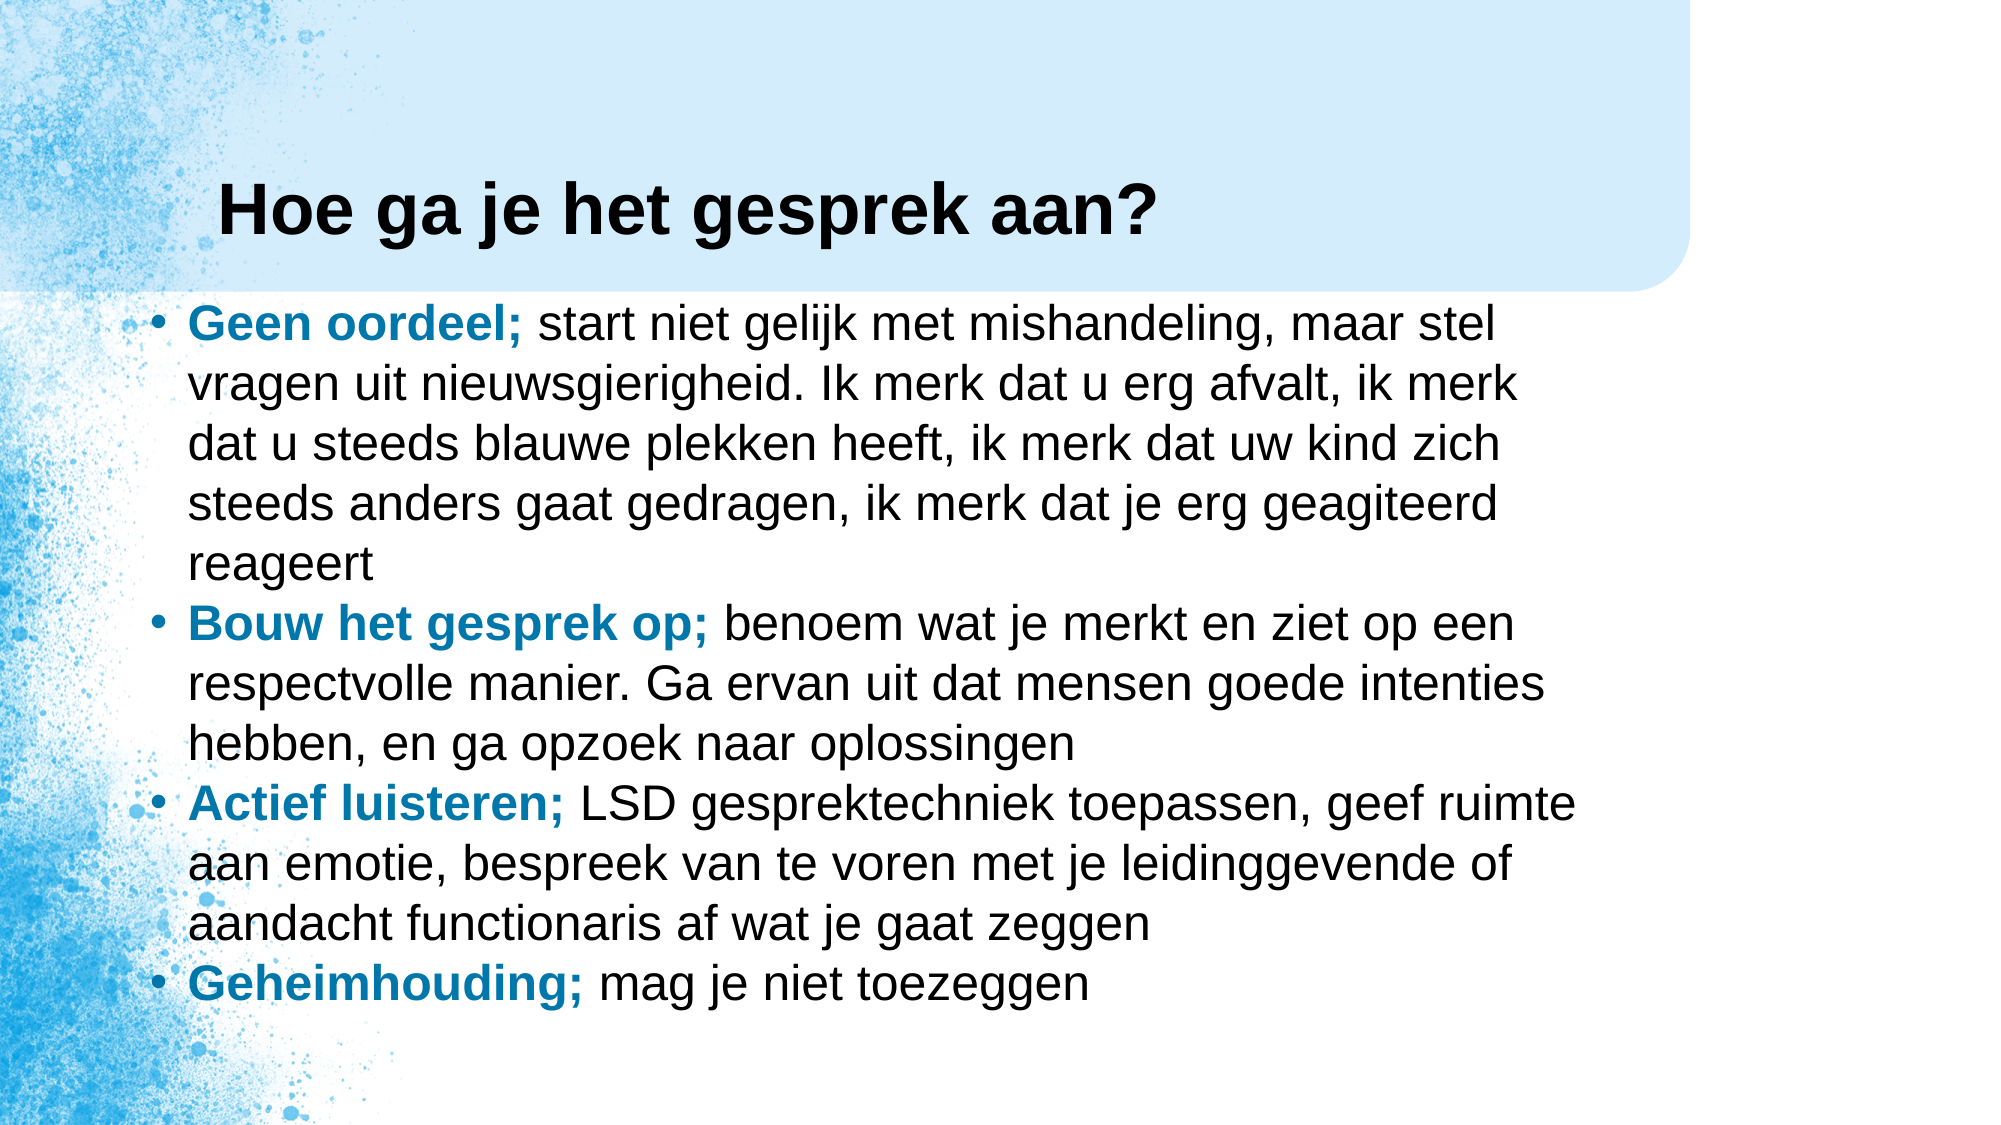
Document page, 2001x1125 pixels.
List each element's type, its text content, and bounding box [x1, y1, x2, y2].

list Geen oordeel; start niet gelijk met mishandeling, maar stel vragen uit nieuwsgierigheid. Ik merk dat u erg afvalt, ik merk dat u steeds blauwe plekken heeft, ik merk dat uw kind zich steeds anders gaat gedragen, ik merk dat je erg geagiteerd reageert Bouw het gesprek op; benoem wat je merkt en ziet op een respectvolle manier. Ga ervan uit dat mensen goede intenties hebben, en ga opzoek naar oplossingen Actief luisteren; LSD gesprektechniek toepassen, geef ruimte aan emotie, bespreek van te voren met je leidinggevende of aandacht functionaris af wat je gaat zeggen Geheimhouding; mag je niet toezeggen [149, 290, 1580, 1071]
title Hoe ga je het gesprek aan? [217, 61, 1556, 250]
picture [0, 0, 415, 1125]
